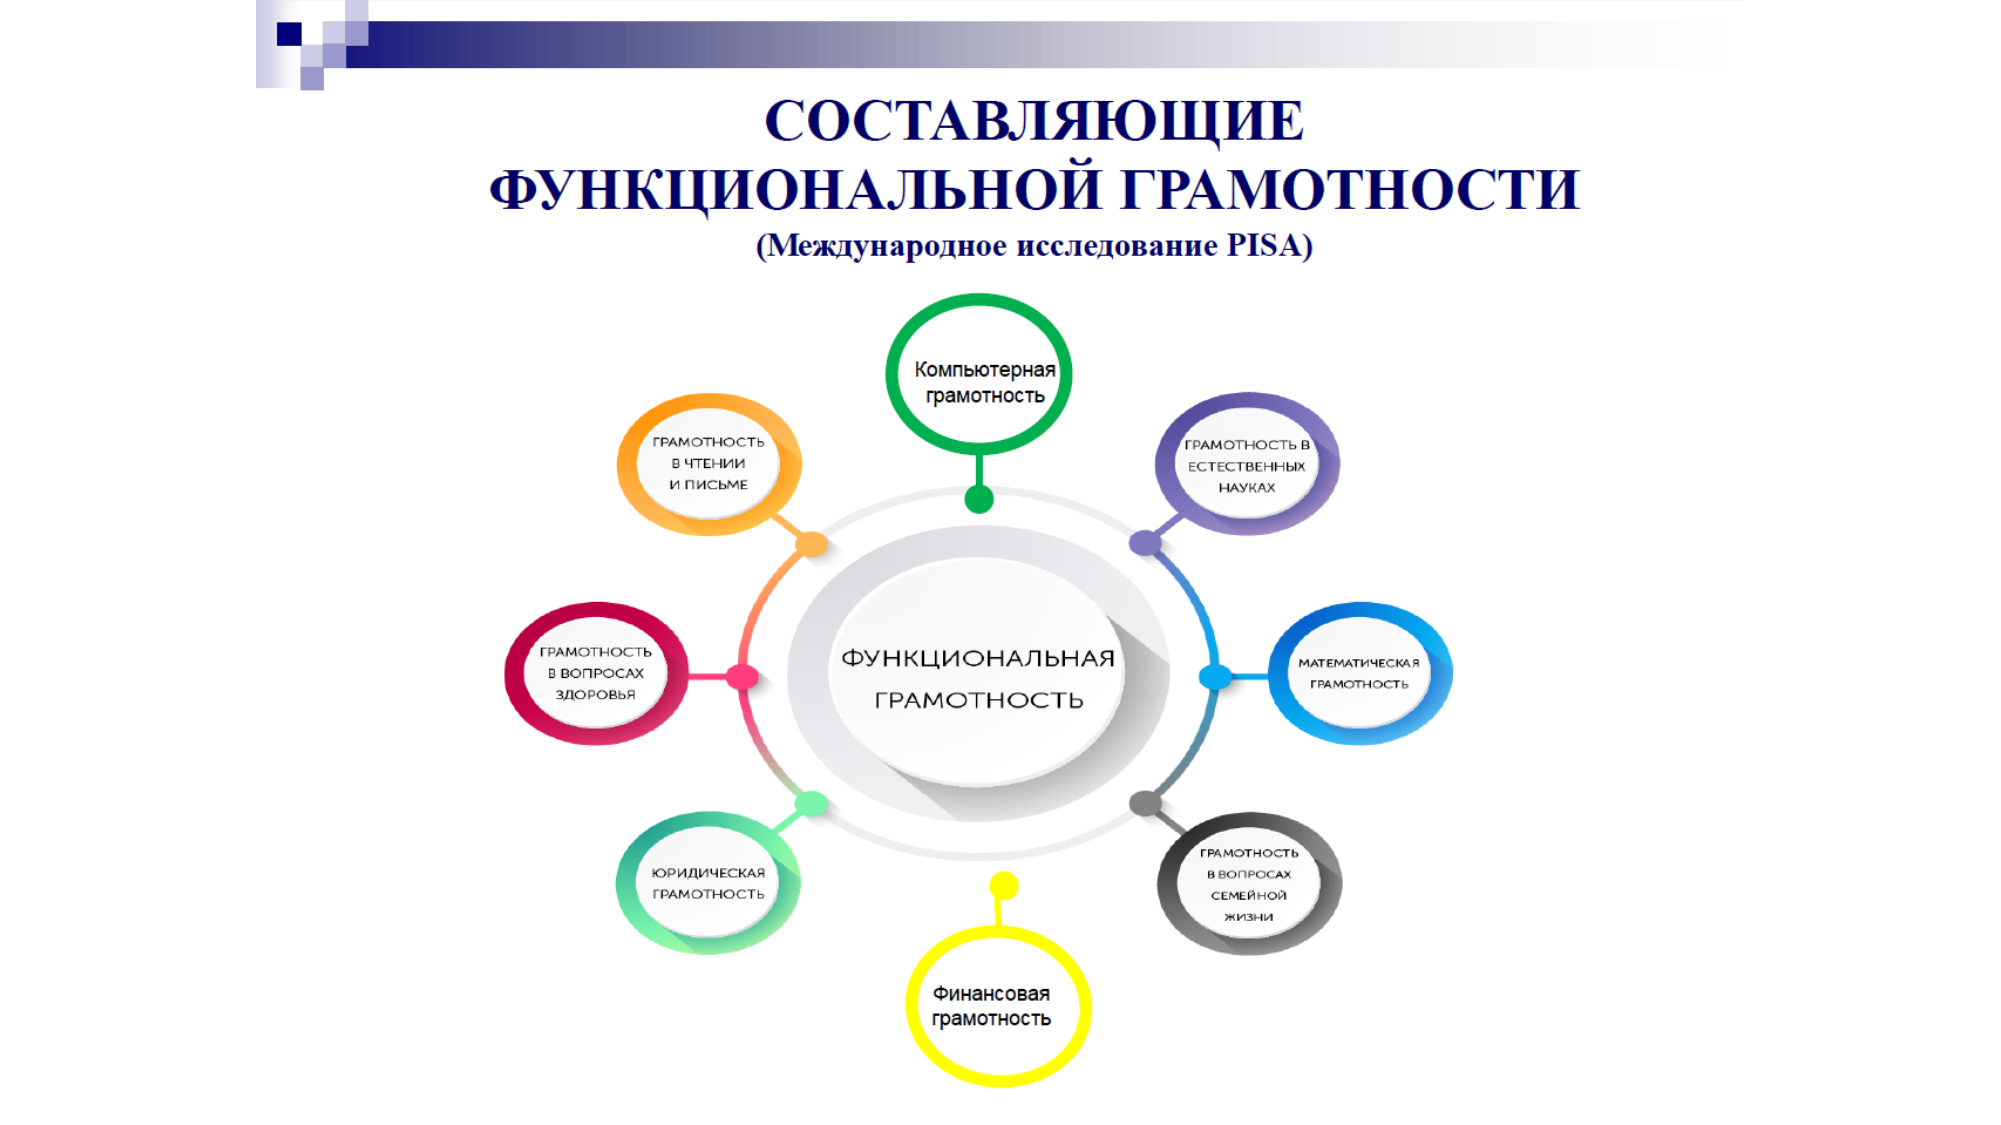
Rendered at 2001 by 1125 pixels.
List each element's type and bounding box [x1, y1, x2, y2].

list [256, 0, 1744, 1111]
